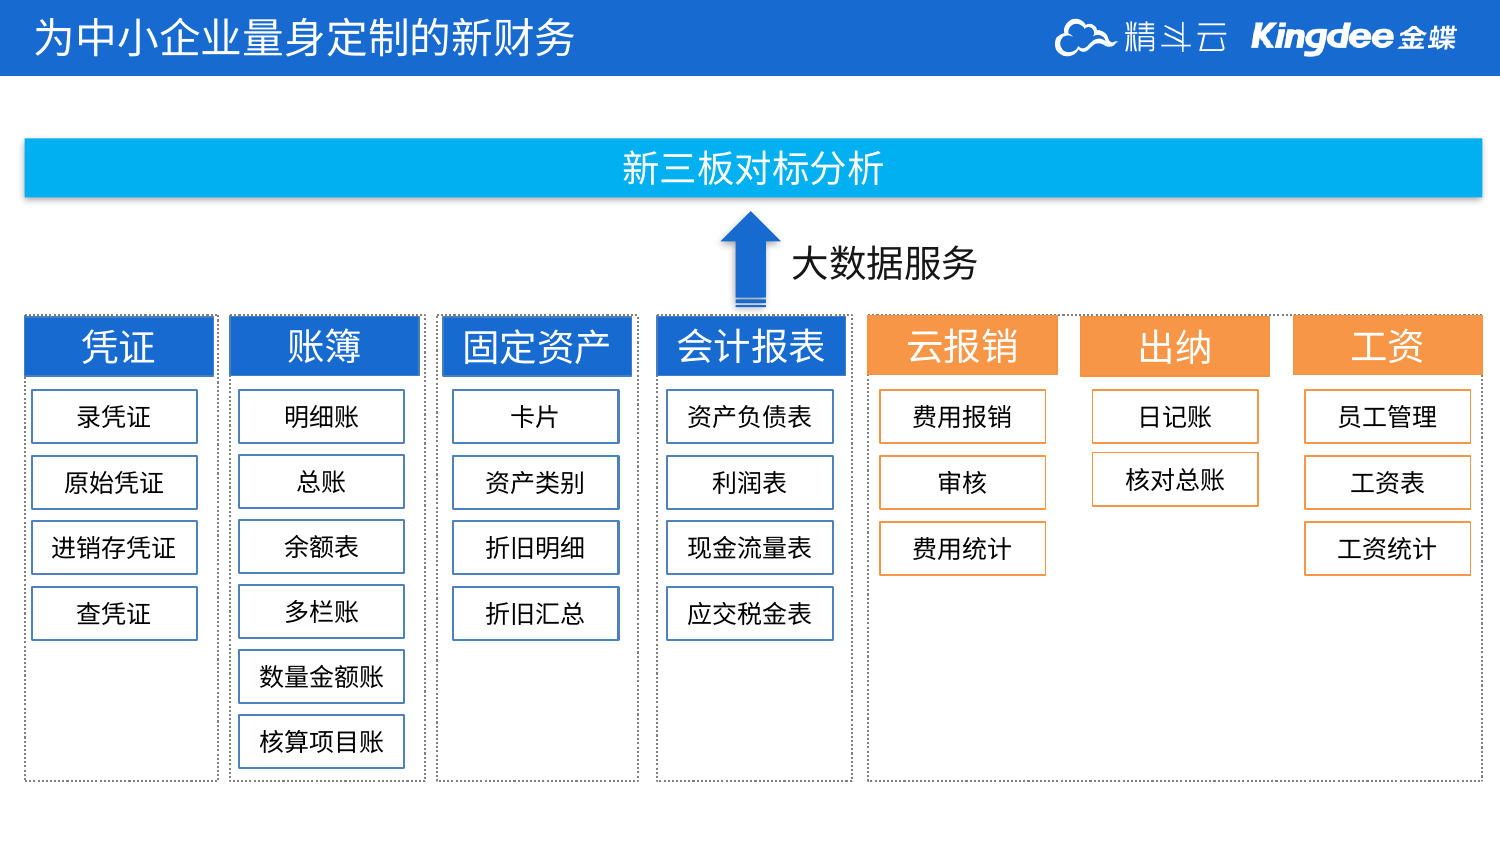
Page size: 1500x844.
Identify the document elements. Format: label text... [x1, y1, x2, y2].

text_box [24, 314, 219, 782]
text_box 工资表 [1303, 454, 1473, 511]
title 为中小企业量身定制的新财务 [19, 0, 1189, 80]
text_box 折旧明细 [453, 521, 619, 575]
text_box [719, 210, 782, 308]
text_box 日记账 [1090, 388, 1260, 445]
text_box 凭证 [24, 316, 214, 376]
text_box 账簿 [230, 316, 420, 376]
text_box 现金流量表 [667, 521, 833, 575]
text_box 会计报表 [656, 316, 846, 376]
text_box 固定资产 [442, 316, 632, 376]
text_box 数量金额账 [238, 650, 405, 704]
text_box 多栏账 [238, 584, 405, 639]
text_box [230, 314, 426, 782]
text_box 录凭证 [31, 389, 197, 444]
text_box 卡片 [453, 389, 619, 444]
text_box 进销存凭证 [31, 521, 197, 575]
text_box 资产类别 [453, 455, 619, 509]
text_box [868, 314, 1483, 782]
text_box 资产负债表 [667, 389, 833, 444]
text_box 员工管理 [1303, 388, 1473, 445]
text_box 核对总账 [1090, 451, 1260, 508]
text_box 新三板对标分析 [24, 138, 1483, 198]
text_box 费用报销 [878, 388, 1047, 445]
text_box 应交税金表 [667, 586, 833, 641]
text_box 查凭证 [31, 586, 197, 641]
text_box [436, 314, 638, 782]
text_box 原始凭证 [31, 455, 197, 509]
text_box [656, 314, 852, 782]
text_box 大数据服务 [777, 232, 995, 293]
text_box 利润表 [667, 455, 833, 509]
text_box 费用统计 [878, 520, 1047, 577]
text_box 明细账 [238, 389, 405, 444]
text_box 工资统计 [1303, 520, 1473, 577]
picture [1189, 0, 1487, 69]
text_box 总账 [238, 454, 405, 509]
text_box 云报销 [868, 315, 1058, 375]
text_box 核算项目账 [238, 715, 405, 769]
text_box 审核 [878, 454, 1047, 511]
text_box 折旧汇总 [453, 586, 619, 641]
text_box 出纳 [1080, 316, 1270, 376]
text_box 工资 [1293, 315, 1483, 375]
text_box 余额表 [238, 519, 405, 574]
